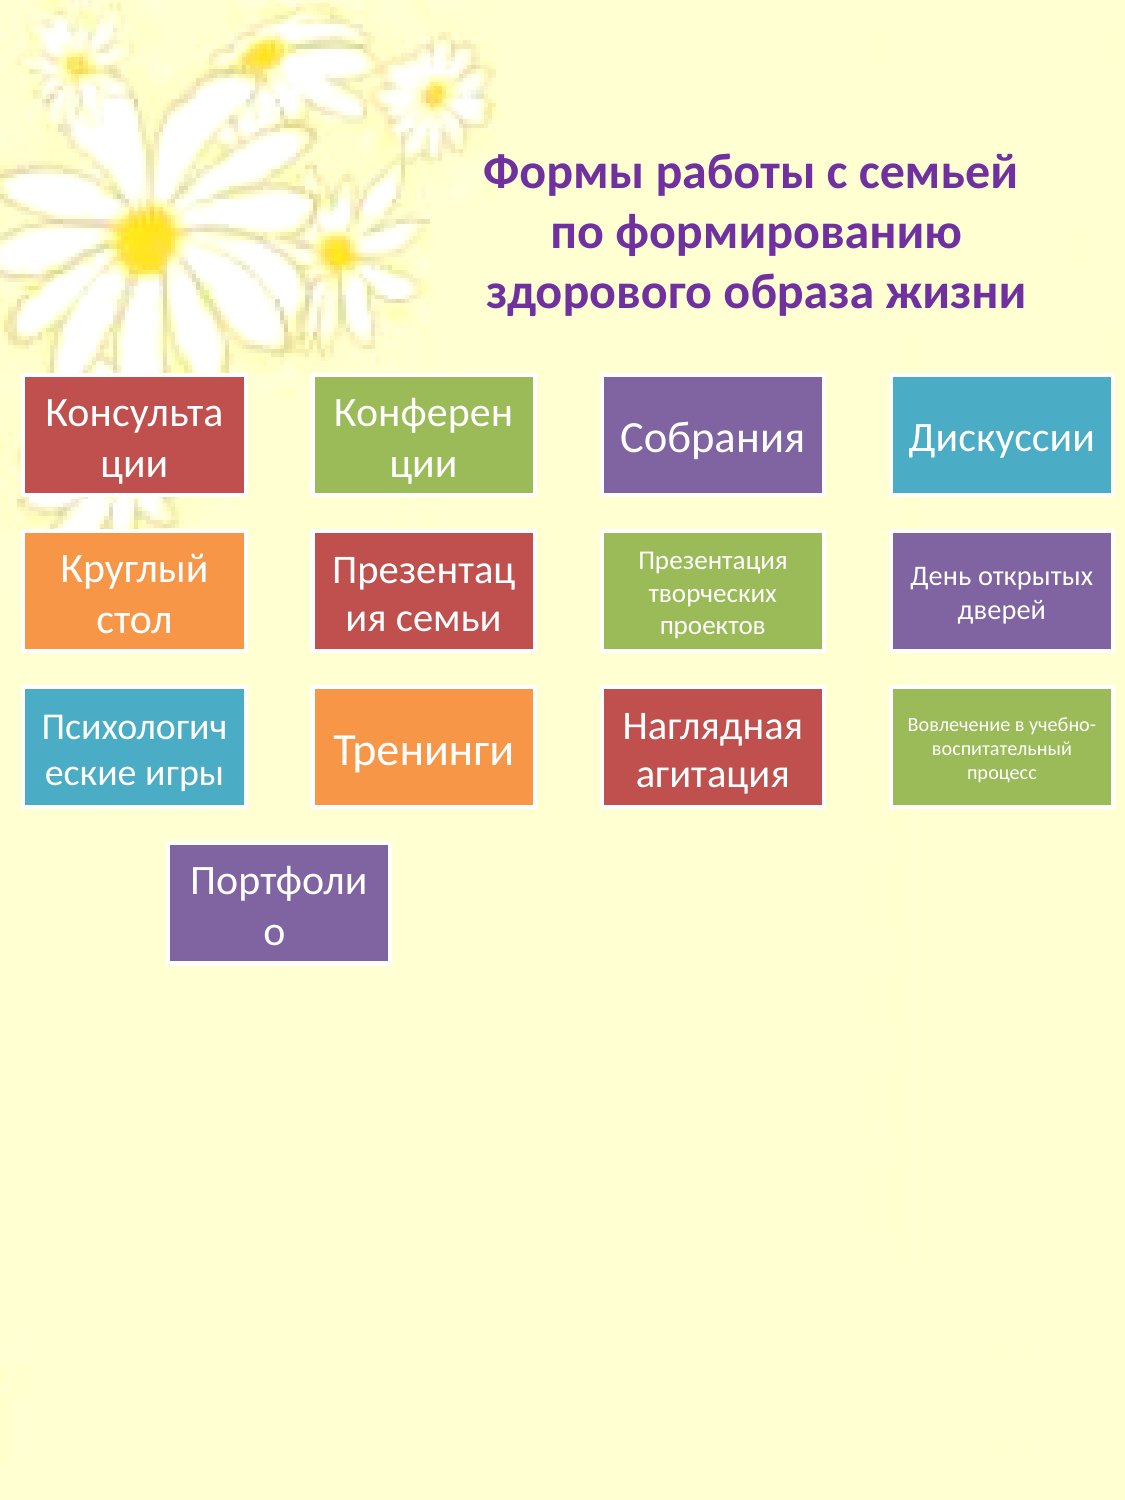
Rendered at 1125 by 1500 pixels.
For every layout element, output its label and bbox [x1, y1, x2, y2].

picture [0, 0, 1125, 1500]
text_box [23, 374, 1114, 1231]
